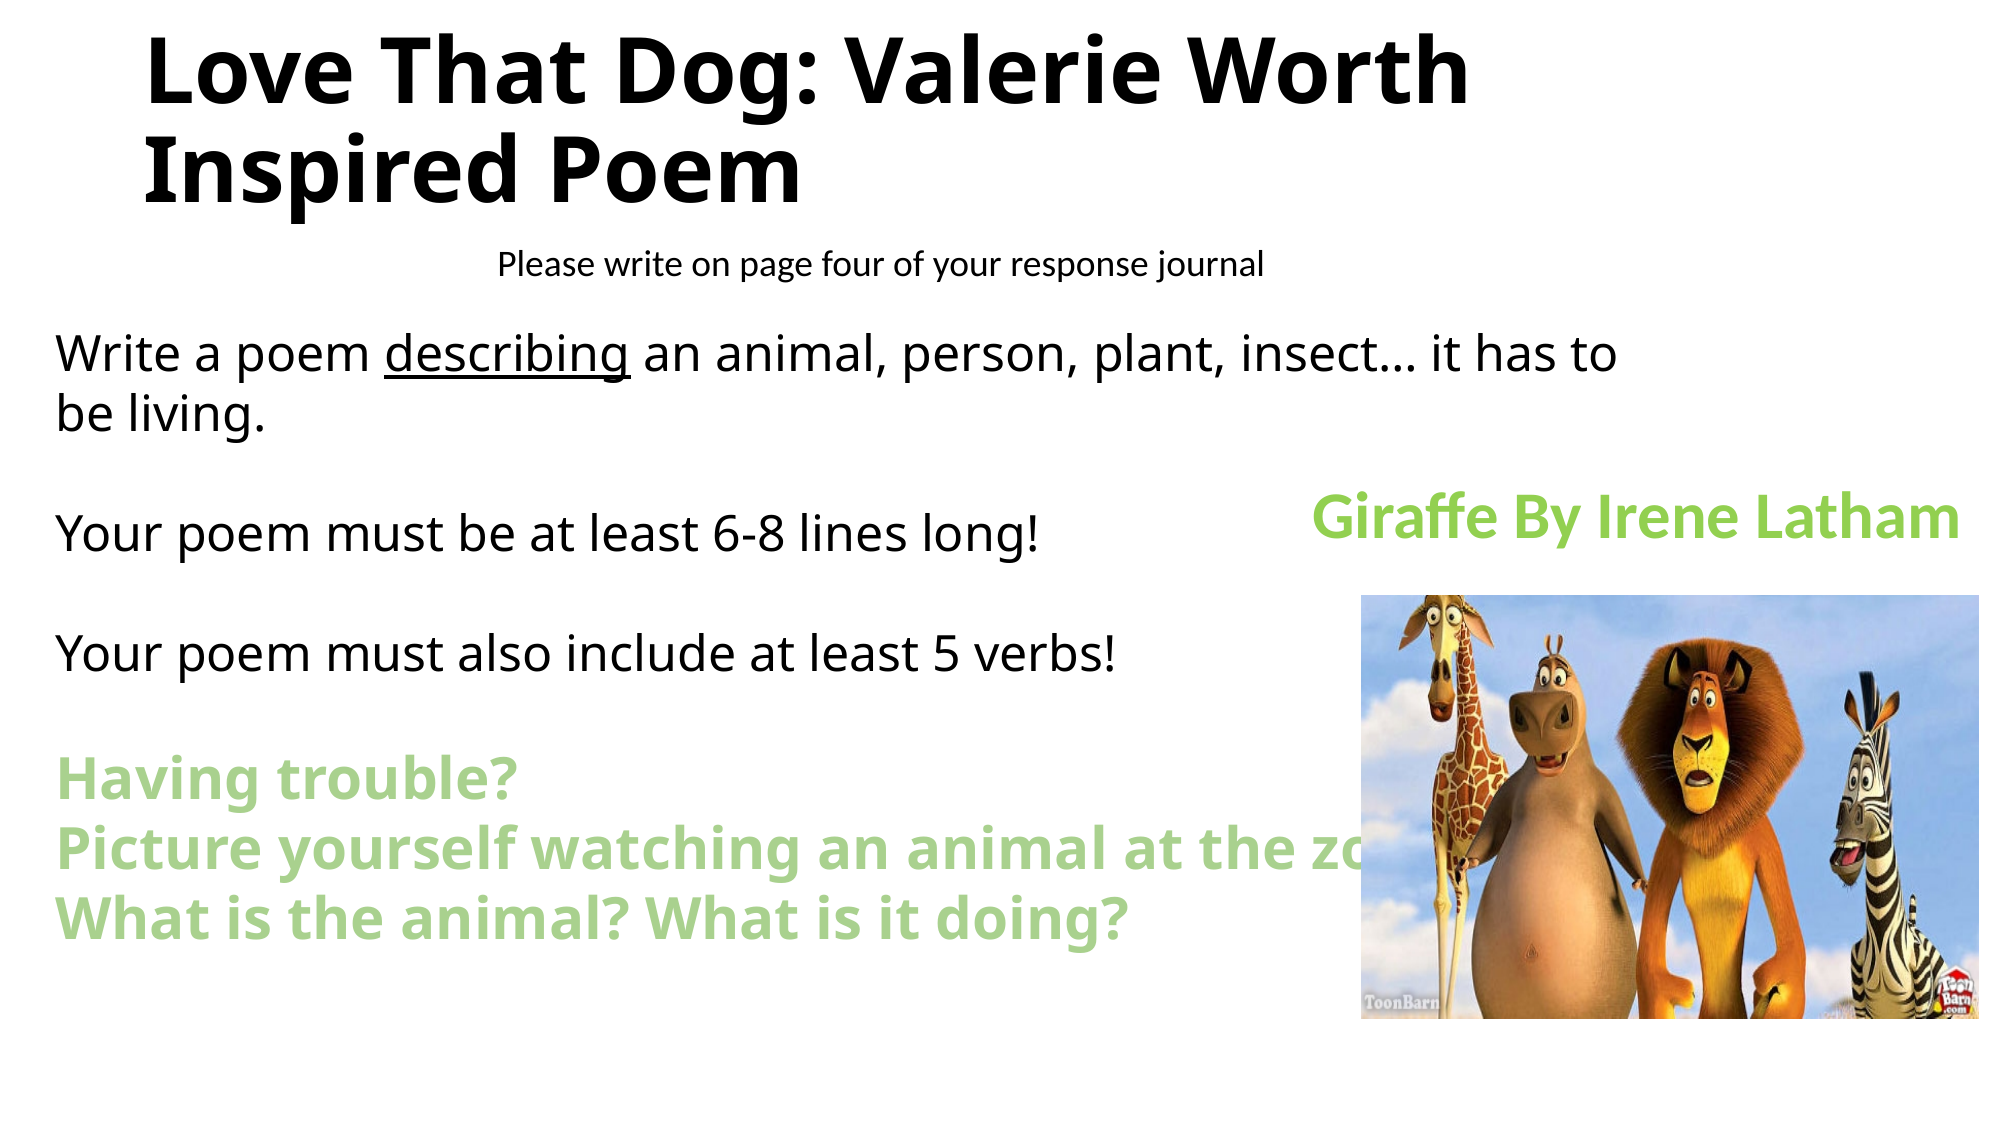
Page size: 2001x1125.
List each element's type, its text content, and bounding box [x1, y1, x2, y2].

text_box Write a poem describing an animal, person, plant, insect… it has to be living. Your poem must be at least 6-8 lines long! Your poem must also include at least 5 verbs! Having trouble? Picture yourself watching an animal at the zoo! What is the animal? What is it doing? [40, 314, 1638, 1125]
text_box Giraffe By Irene Latham [1297, 464, 1978, 559]
text_box Please write on page four of your response journal [117, 231, 1777, 464]
picture [1361, 595, 1979, 1019]
title Love That Dog: Valerie Worth Inspired Poem [128, 14, 1854, 232]
